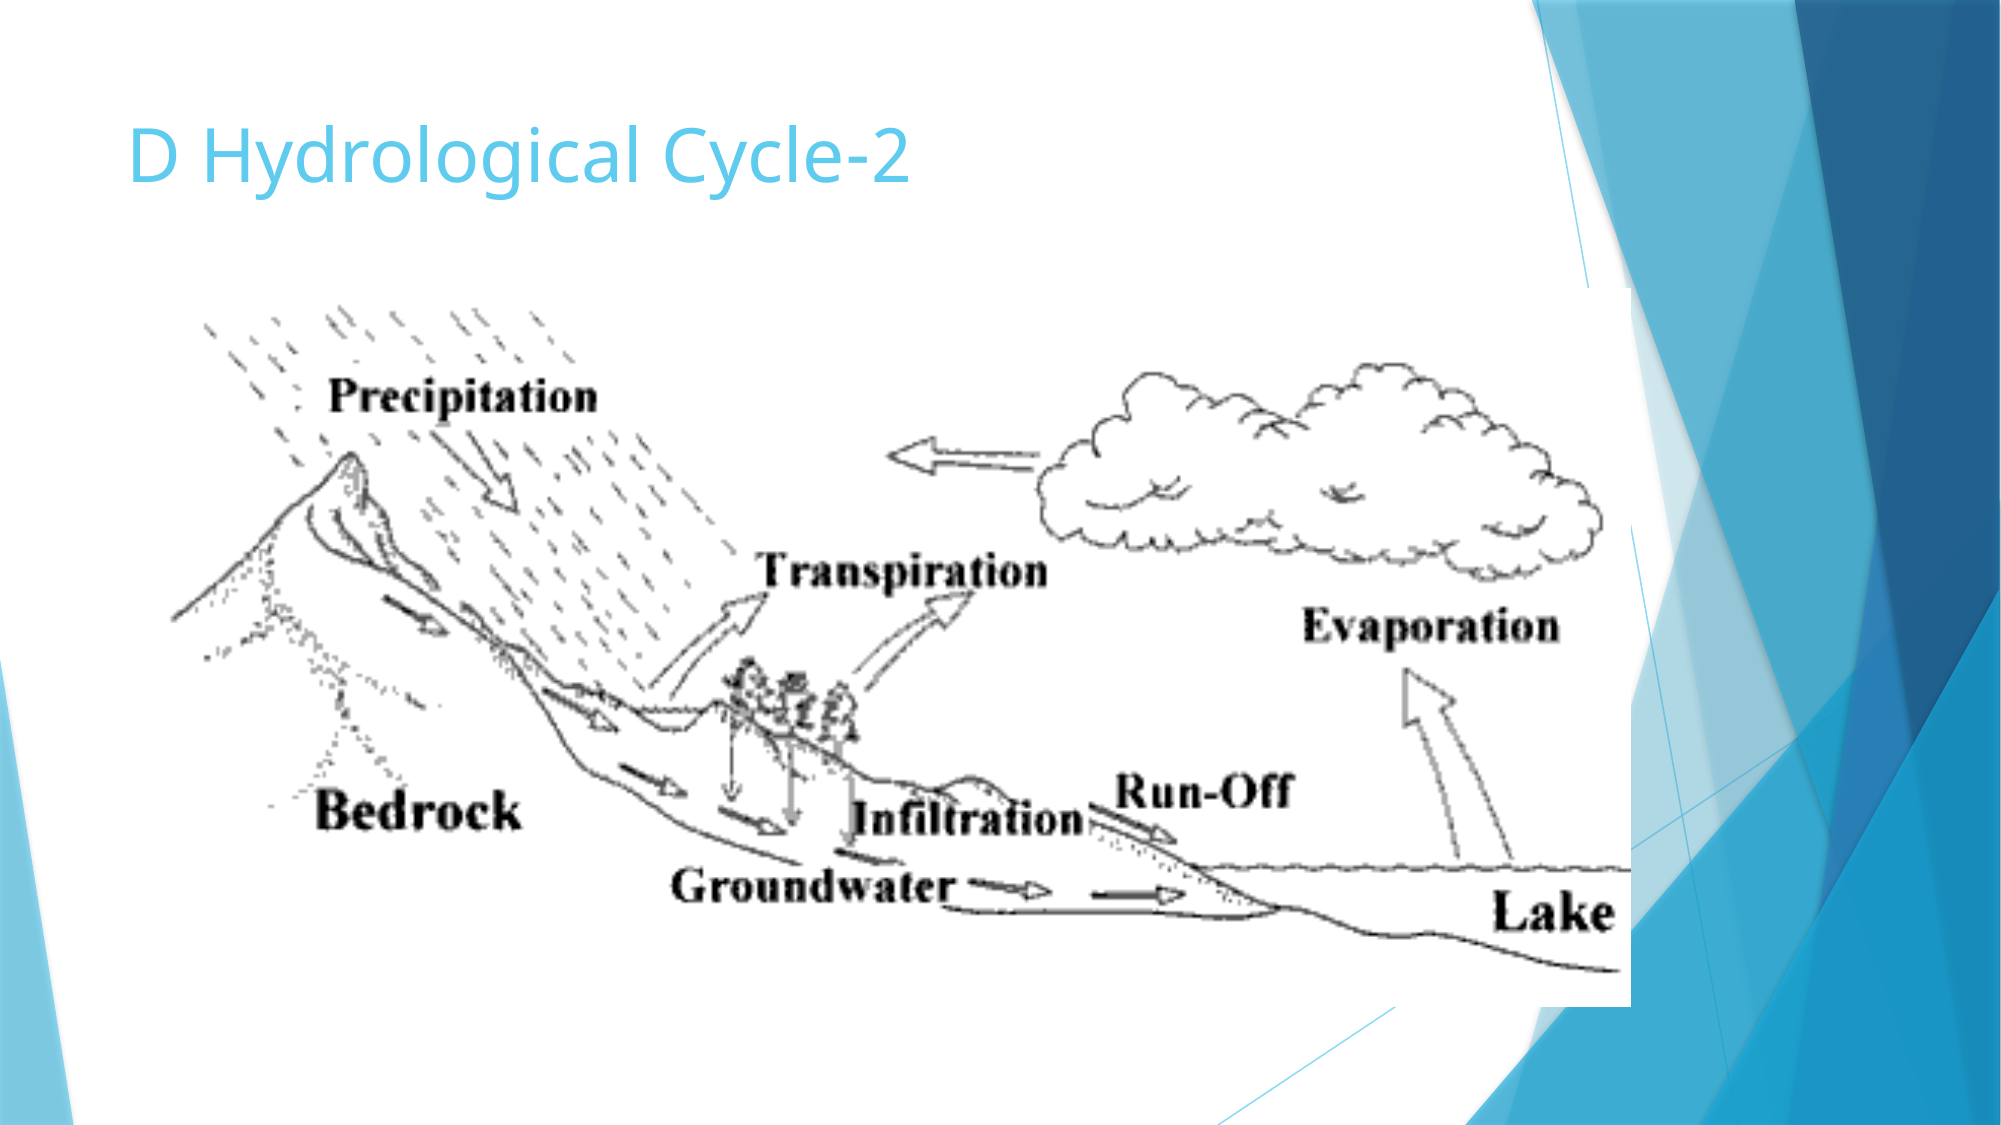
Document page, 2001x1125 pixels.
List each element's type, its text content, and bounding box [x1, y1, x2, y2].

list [110, 288, 1631, 1007]
title 2-D Hydrological Cycle [111, 99, 1522, 287]
